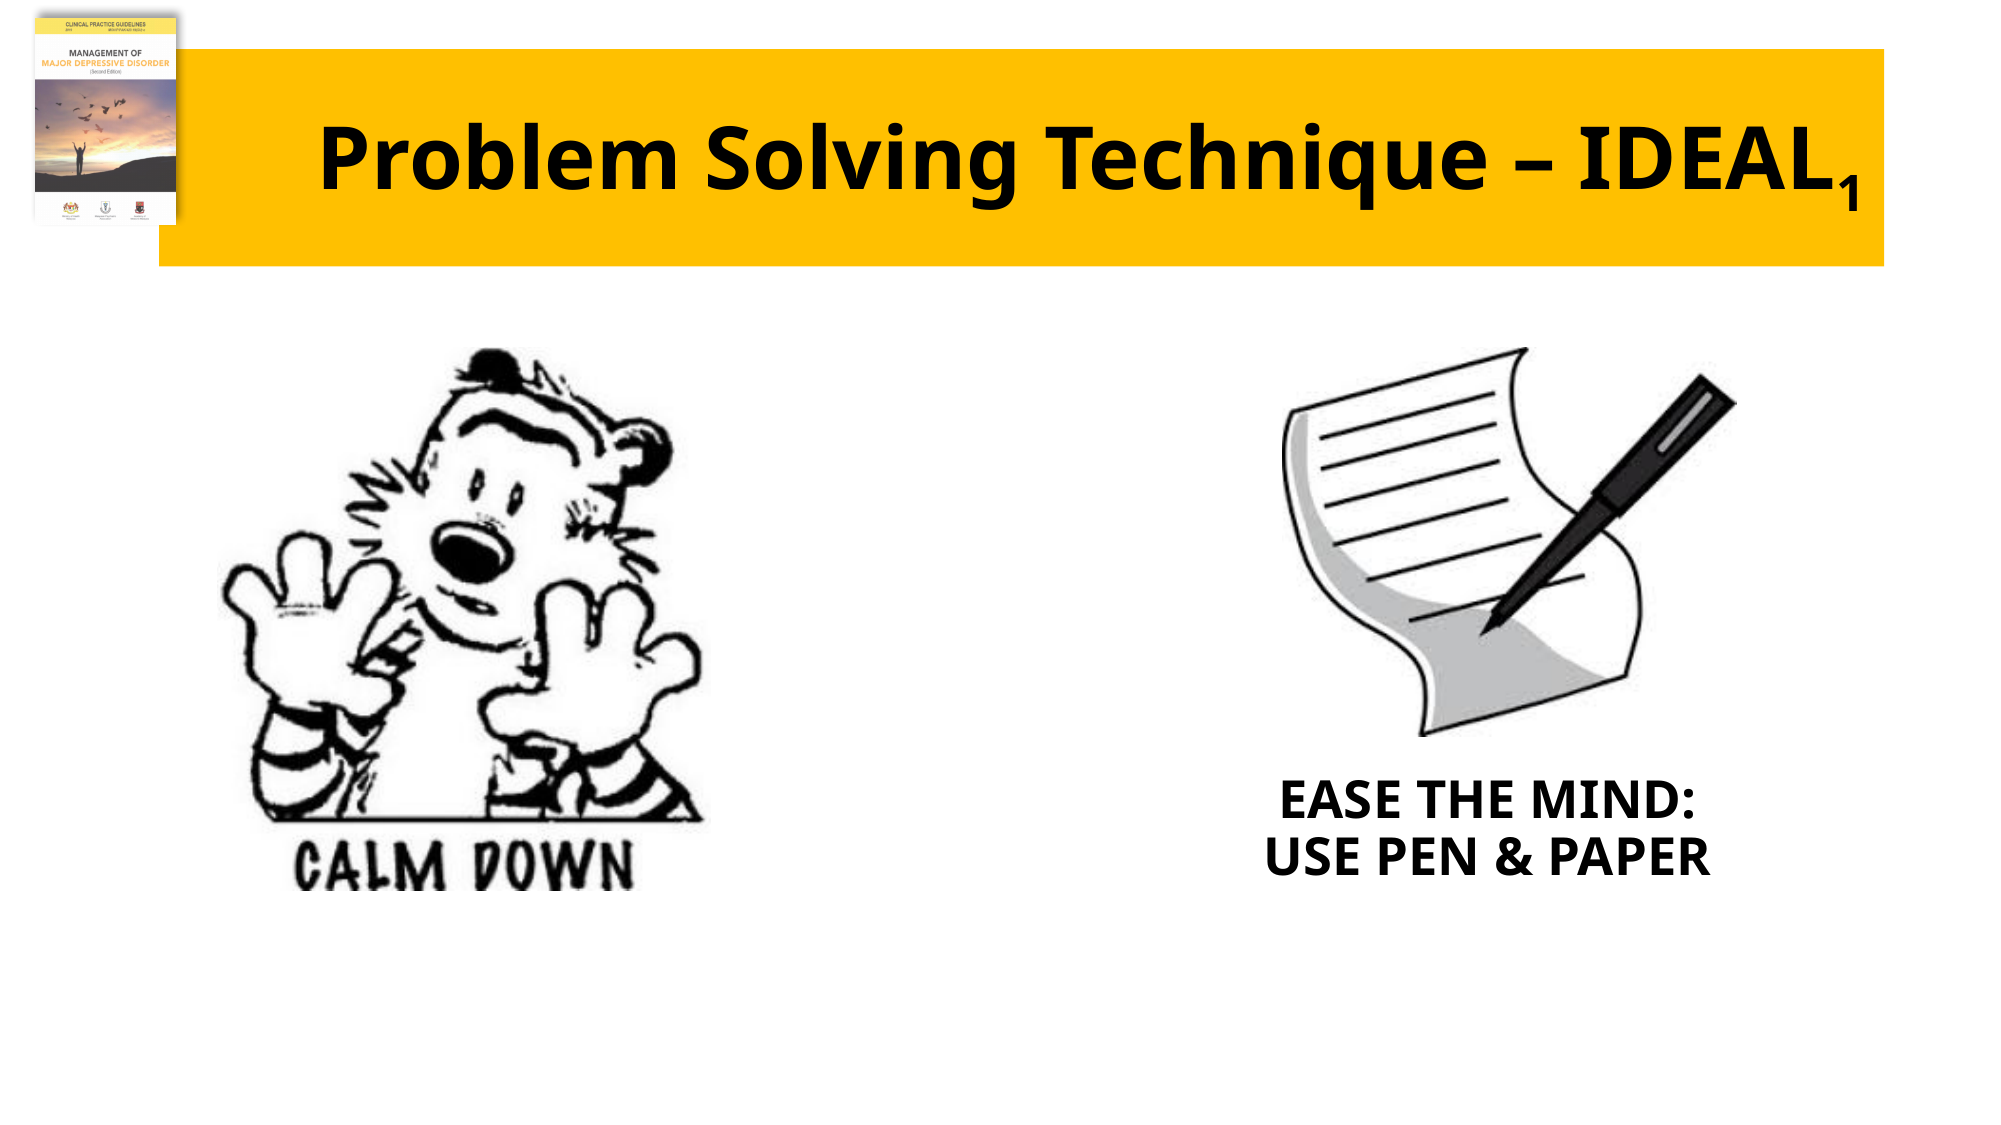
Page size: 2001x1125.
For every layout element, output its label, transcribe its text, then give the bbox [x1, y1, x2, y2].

picture [35, 18, 176, 225]
picture [1282, 347, 1737, 737]
picture [217, 347, 711, 891]
text_box Problem Solving Technique – IDEAL1 [159, 49, 1885, 267]
text_box EASE THE MIND: USE PEN & PAPER [1246, 760, 1730, 900]
